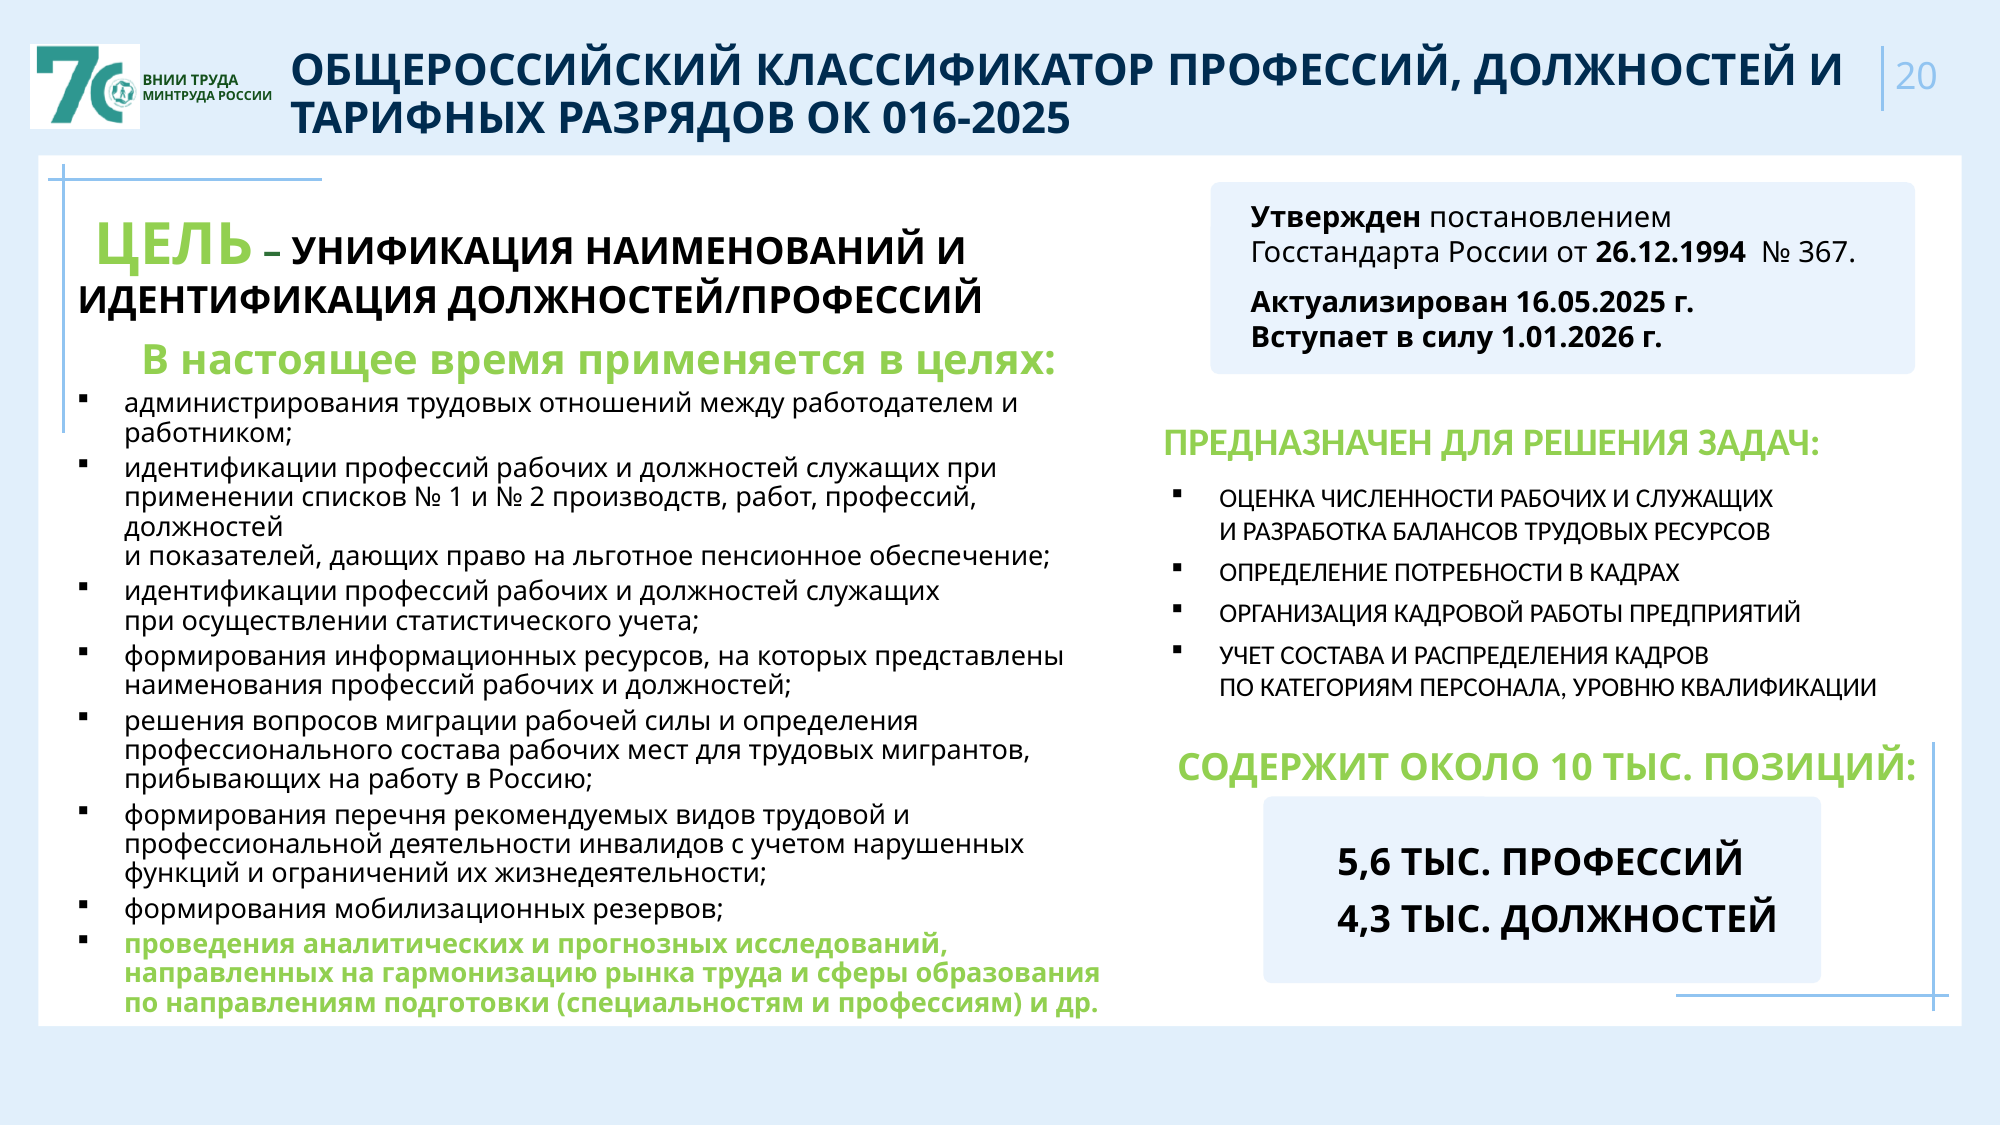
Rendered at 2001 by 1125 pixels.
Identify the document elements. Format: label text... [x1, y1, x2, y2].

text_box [30, 44, 276, 130]
text_box В настоящее время применяется в целях: администрирования трудовых отношений между работодателем и работником; идентификации профессий рабочих и должностей служащих при применении списков № 1 и № 2 производств, работ, профессий, должностей и показателей, дающих право на льготное пенсионное обеспечение; идентификации профессий рабочих и должностей служащих при осуществлении статистического учета; формирования информационных ресурсов, на которых представлены наименования профессий рабочих и должностей; решения вопросов миграции рабочей силы и определения профессионального состава рабочих мест для трудовых мигрантов, прибывающих на работу в Россию; формирования перечня рекомендуемых видов трудовой и профессиональной деятельности инвалидов с учетом нарушенных функций и ограничений их жизнедеятельности; формирования мобилизационных резервов; проведения аналитических и прогнозных исследований, направленных на гармонизацию рынка труда и сферы образования по направлениям подготовки (специальностям и профессиям) и др. [62, 330, 1137, 1026]
text_box [1208, 180, 1917, 375]
text_box 20 [1872, 47, 1954, 108]
text_box ОБЩЕРОССИЙСКИЙ КЛАССИФИКАТОР ПРОФЕССИЙ, ДОЛЖНОСТЕЙ И ТАРИФНЫХ РАЗРЯДОВ ОК 016-2025 [274, 44, 1942, 147]
text_box 5,6 тыс. профессий 4,3 тыс. должностей [1263, 830, 2000, 948]
text_box [1261, 796, 1823, 985]
text_box Утвержден постановлением Госстандарта России от 26.12.1994 № 367. Актуализирован 16.05.2025 г. Вступает в силу 1.01.2026 г. [1235, 190, 1916, 361]
text_box Предназначен для решения задач: оценка численности рабочих и служащих и разработка балансов трудовых ресурсов определение потребности в кадрах организация кадровой работы предприятий учет состава и распределения кадров по категориям персонала, уровню квалификации [1111, 375, 1938, 717]
text_box Содержит около 10 тыс. позиций: [1162, 735, 1942, 796]
text_box ЦЕЛЬ – УНИФИКАЦИЯ НАИМЕНОВАНИЙ И ИДЕНТИФИКАЦИЯ ДОЛЖНОСТЕЙ/ПРОФЕССИЙ [30, 199, 1031, 329]
